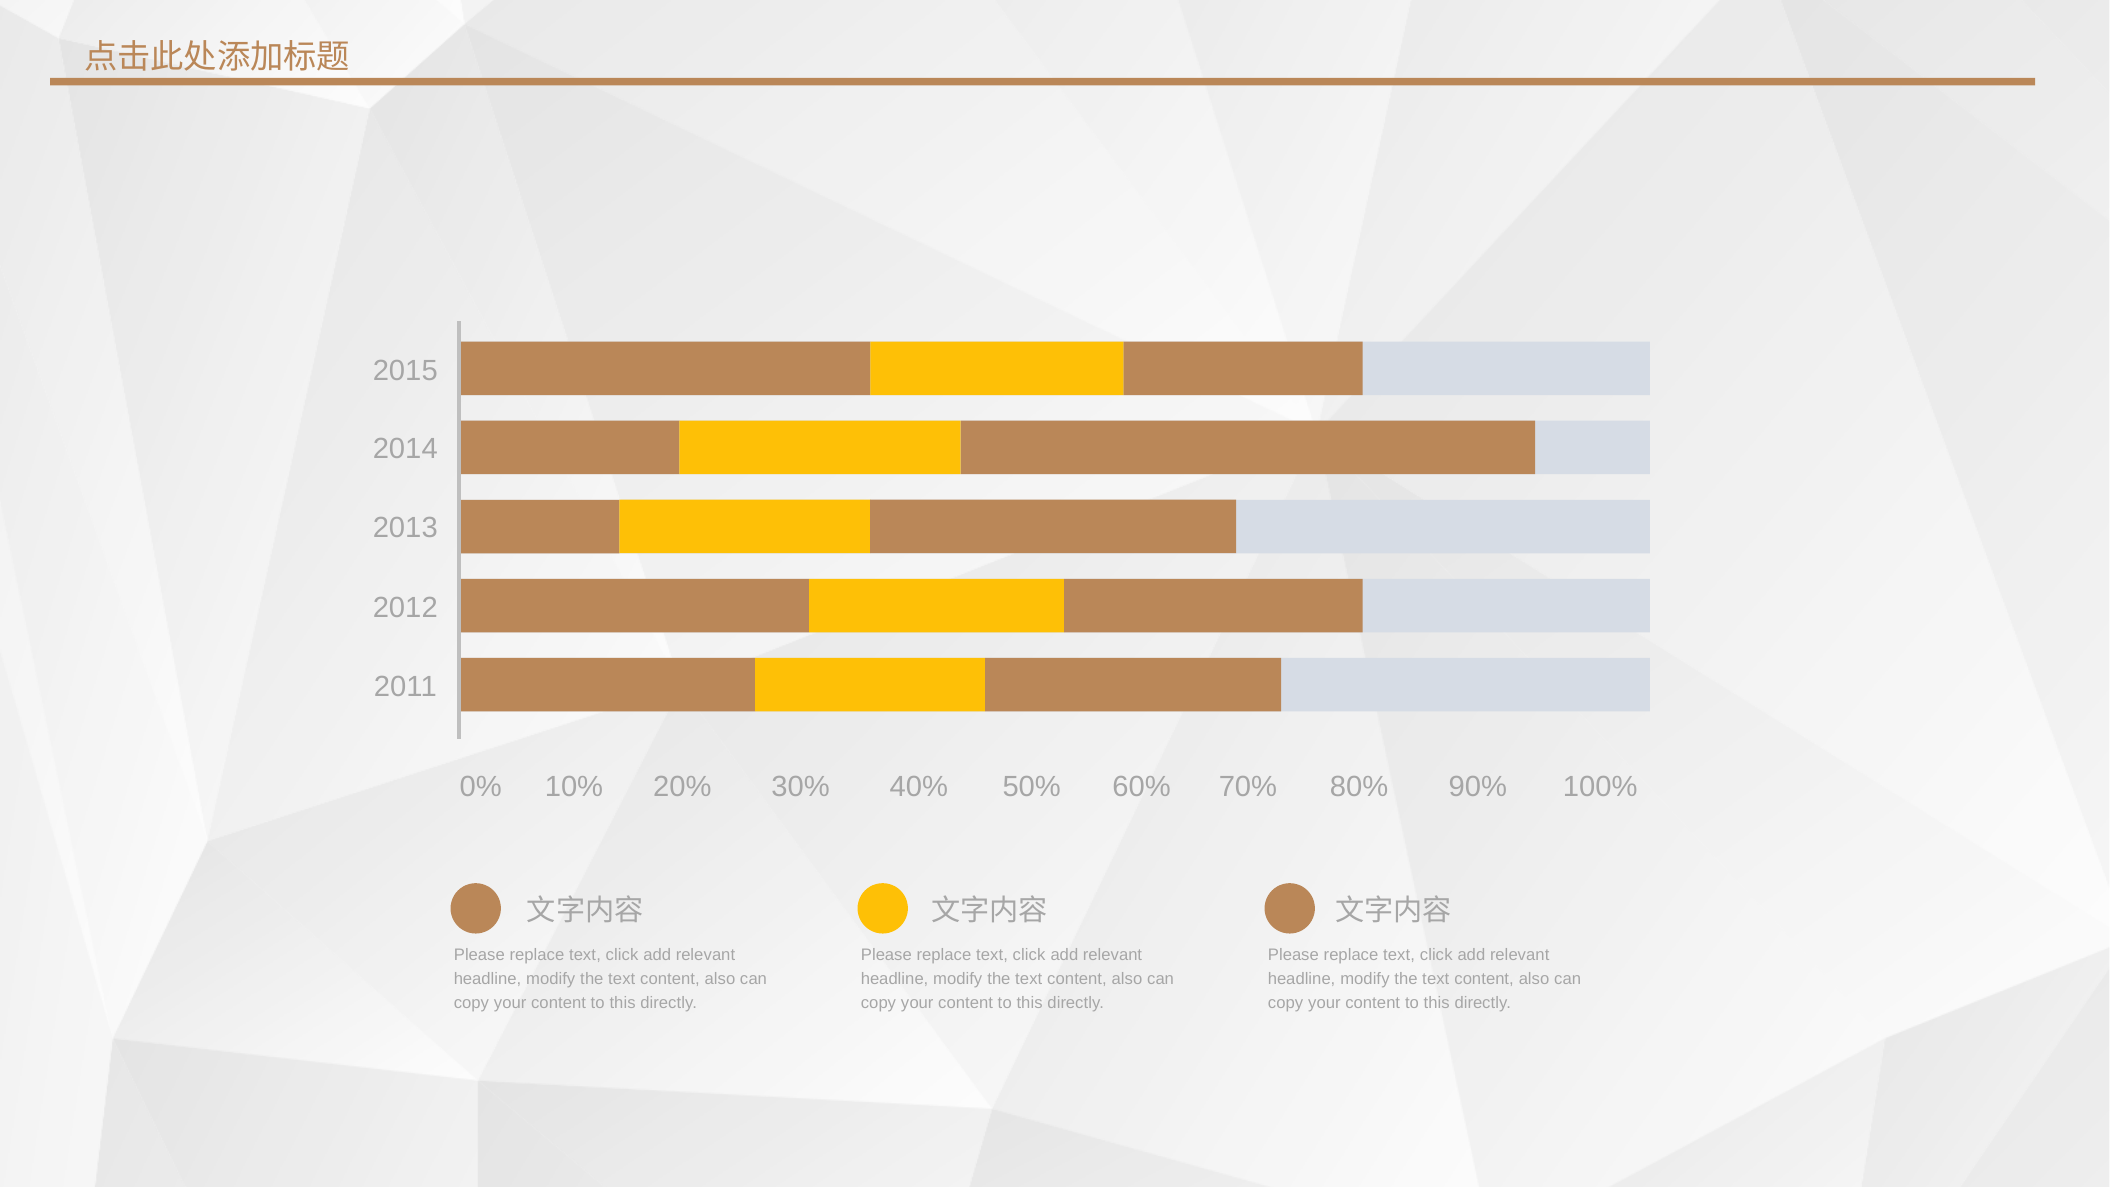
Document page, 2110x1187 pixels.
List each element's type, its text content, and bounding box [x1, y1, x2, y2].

text_box [449, 882, 502, 932]
text_box Please replace text, click add relevant headline, modify the text content, also can copy your content to this directly. [439, 932, 808, 1020]
text_box 文字内容 [916, 876, 1063, 932]
text_box [1263, 882, 1316, 932]
text_box 文字内容 [512, 876, 659, 932]
text_box Please replace text, click add relevant headline, modify the text content, also can copy your content to this directly. [1253, 932, 1622, 1020]
text_box Please replace text, click add relevant headline, modify the text content, also can copy your content to this directly. [846, 932, 1215, 1020]
picture [0, 0, 2110, 1187]
text_box 点击此处添加标题 [69, 27, 380, 86]
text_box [357, 321, 1654, 807]
text_box 文字内容 [1320, 876, 1468, 932]
text_box [856, 882, 909, 932]
